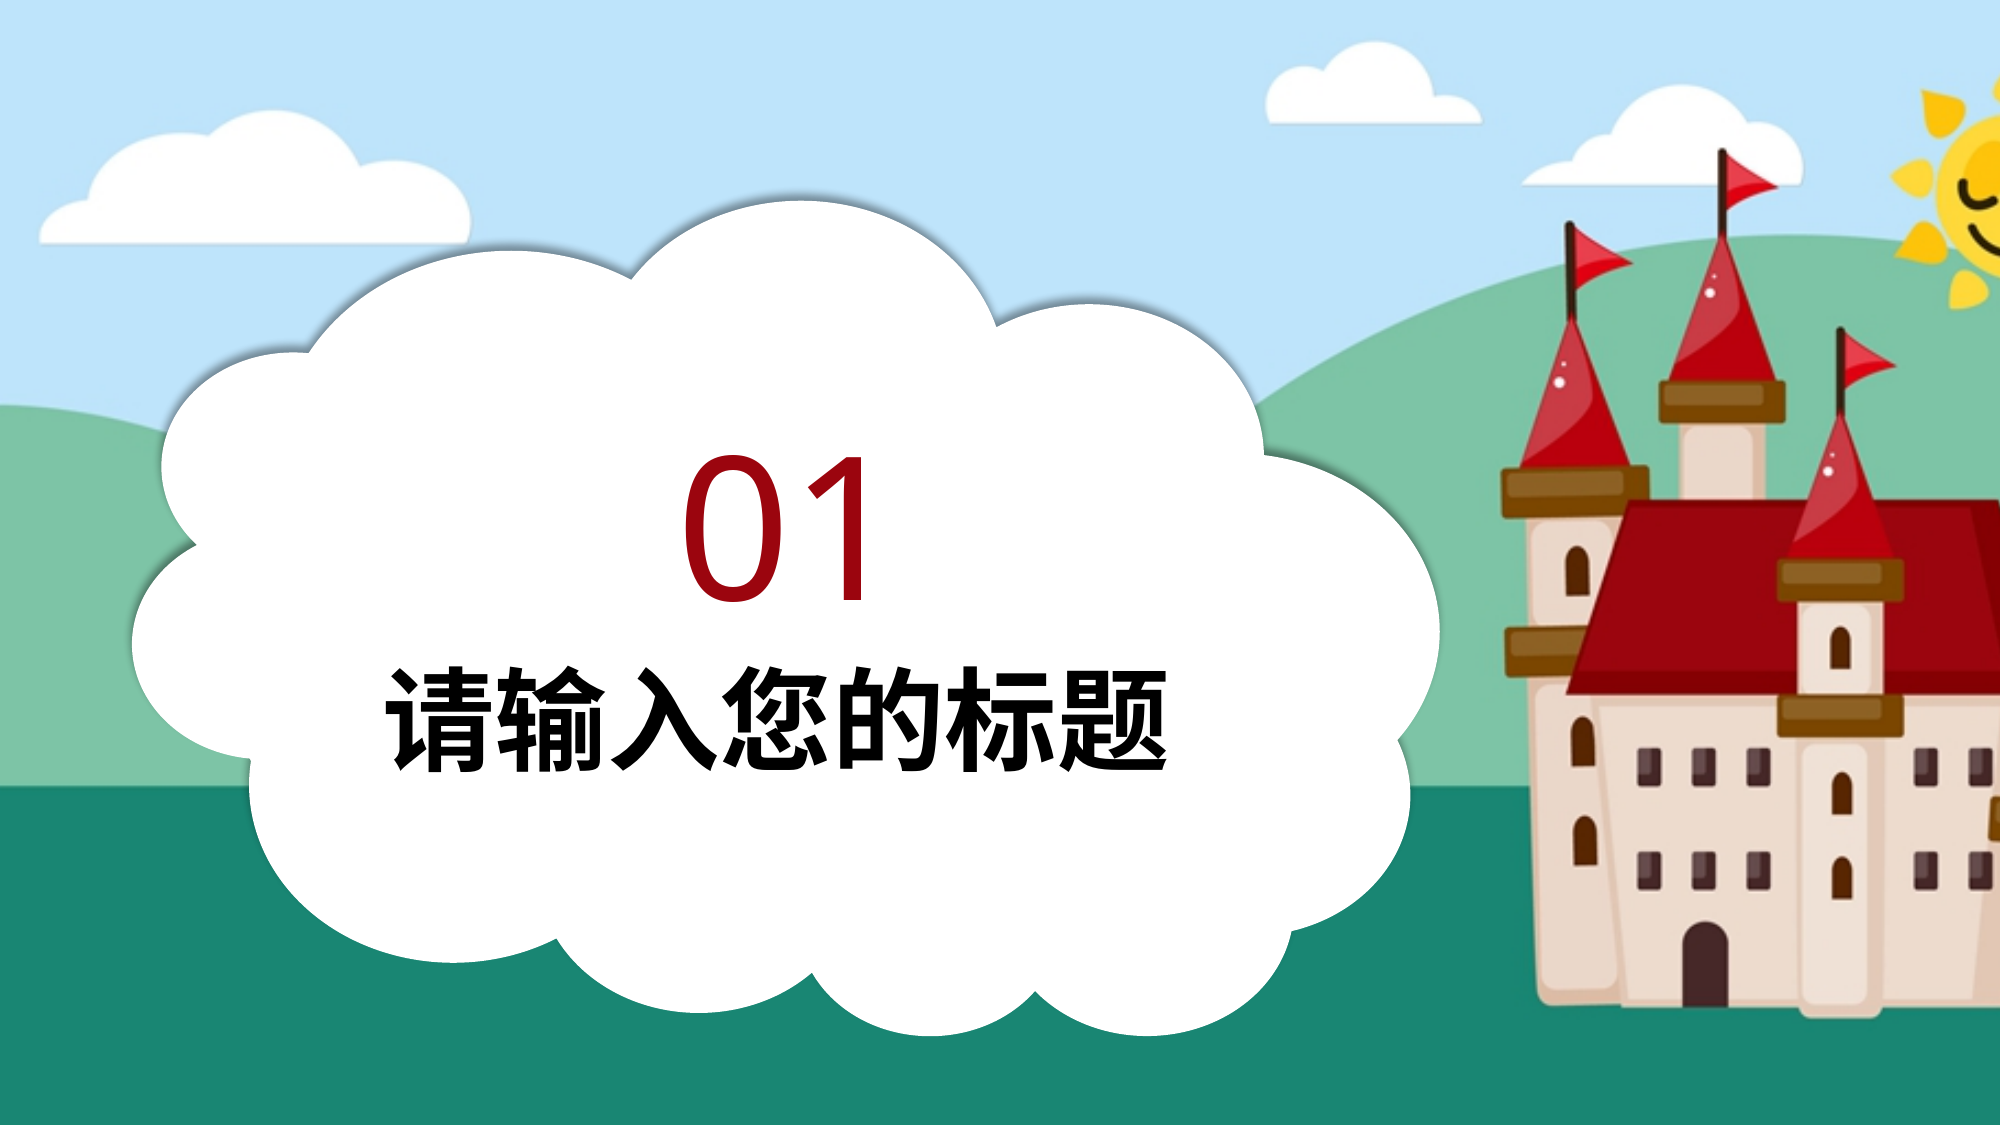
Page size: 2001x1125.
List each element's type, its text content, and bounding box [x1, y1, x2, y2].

picture [0, 0, 2000, 1125]
text_box 01 [646, 400, 936, 641]
text_box 请输入您的标题 [310, 642, 1242, 793]
